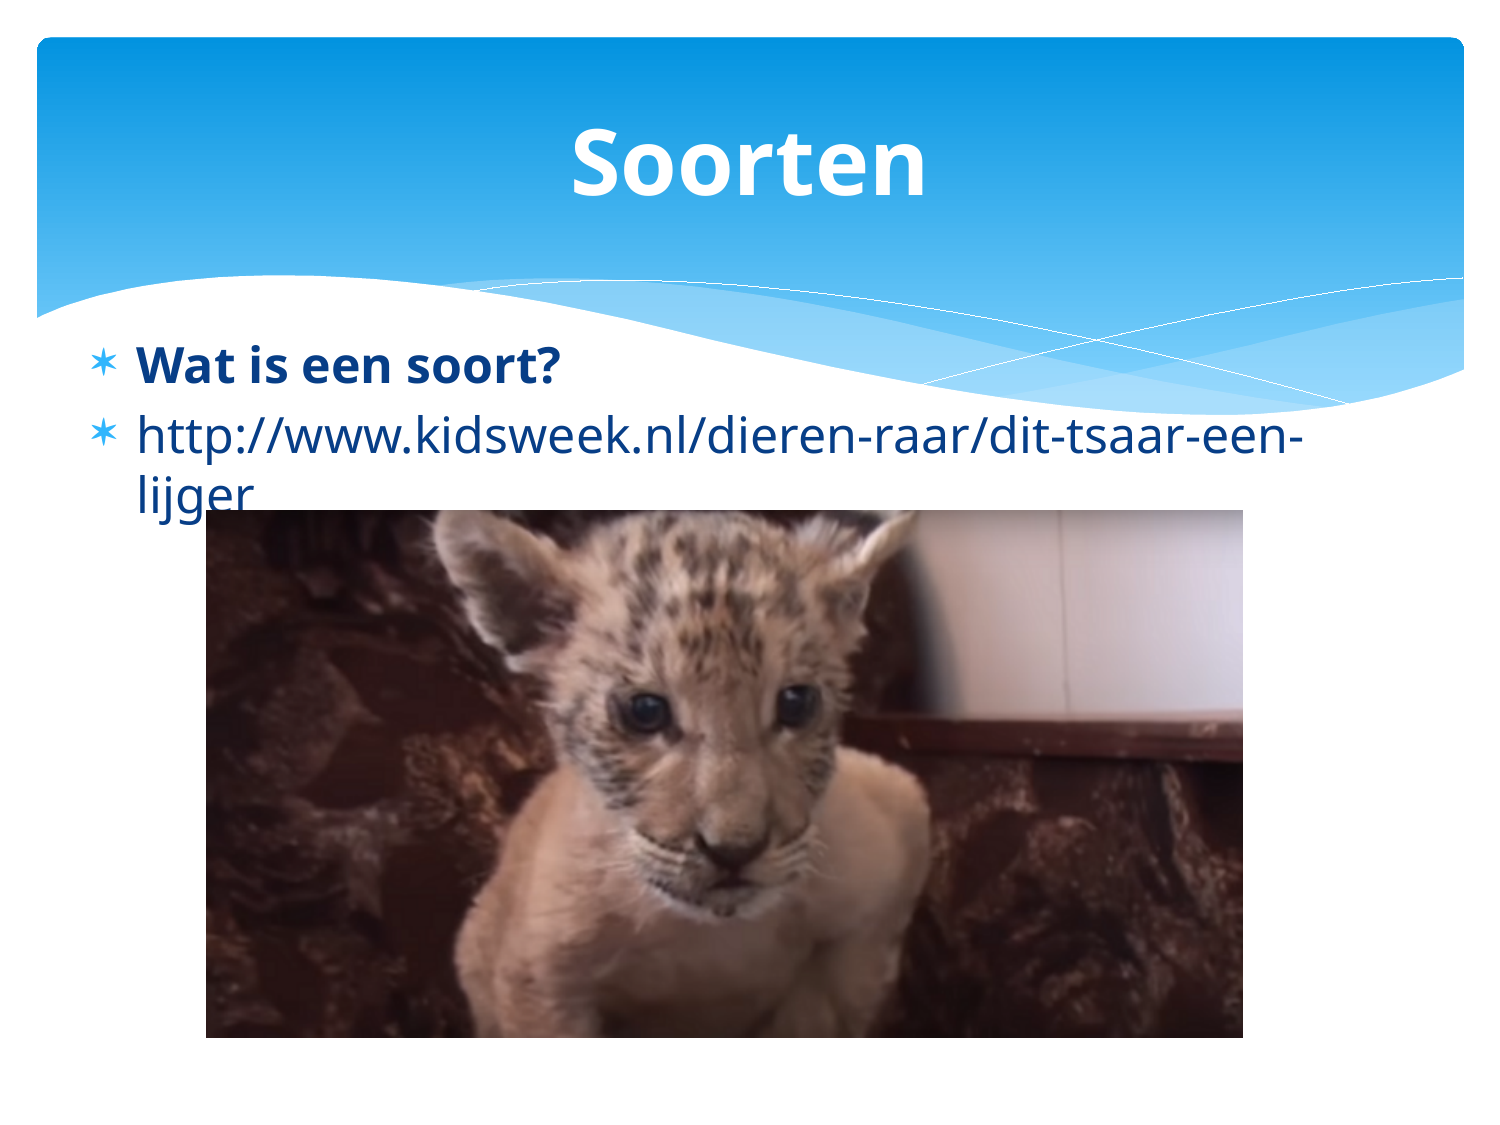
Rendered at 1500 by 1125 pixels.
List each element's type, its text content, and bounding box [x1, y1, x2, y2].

title Soorten [75, 55, 1425, 261]
list Wat is een soort? http://www.kidsweek.nl/dieren-raar/dit-tsaar-een-lijger [76, 326, 1436, 882]
picture [206, 510, 1243, 1038]
